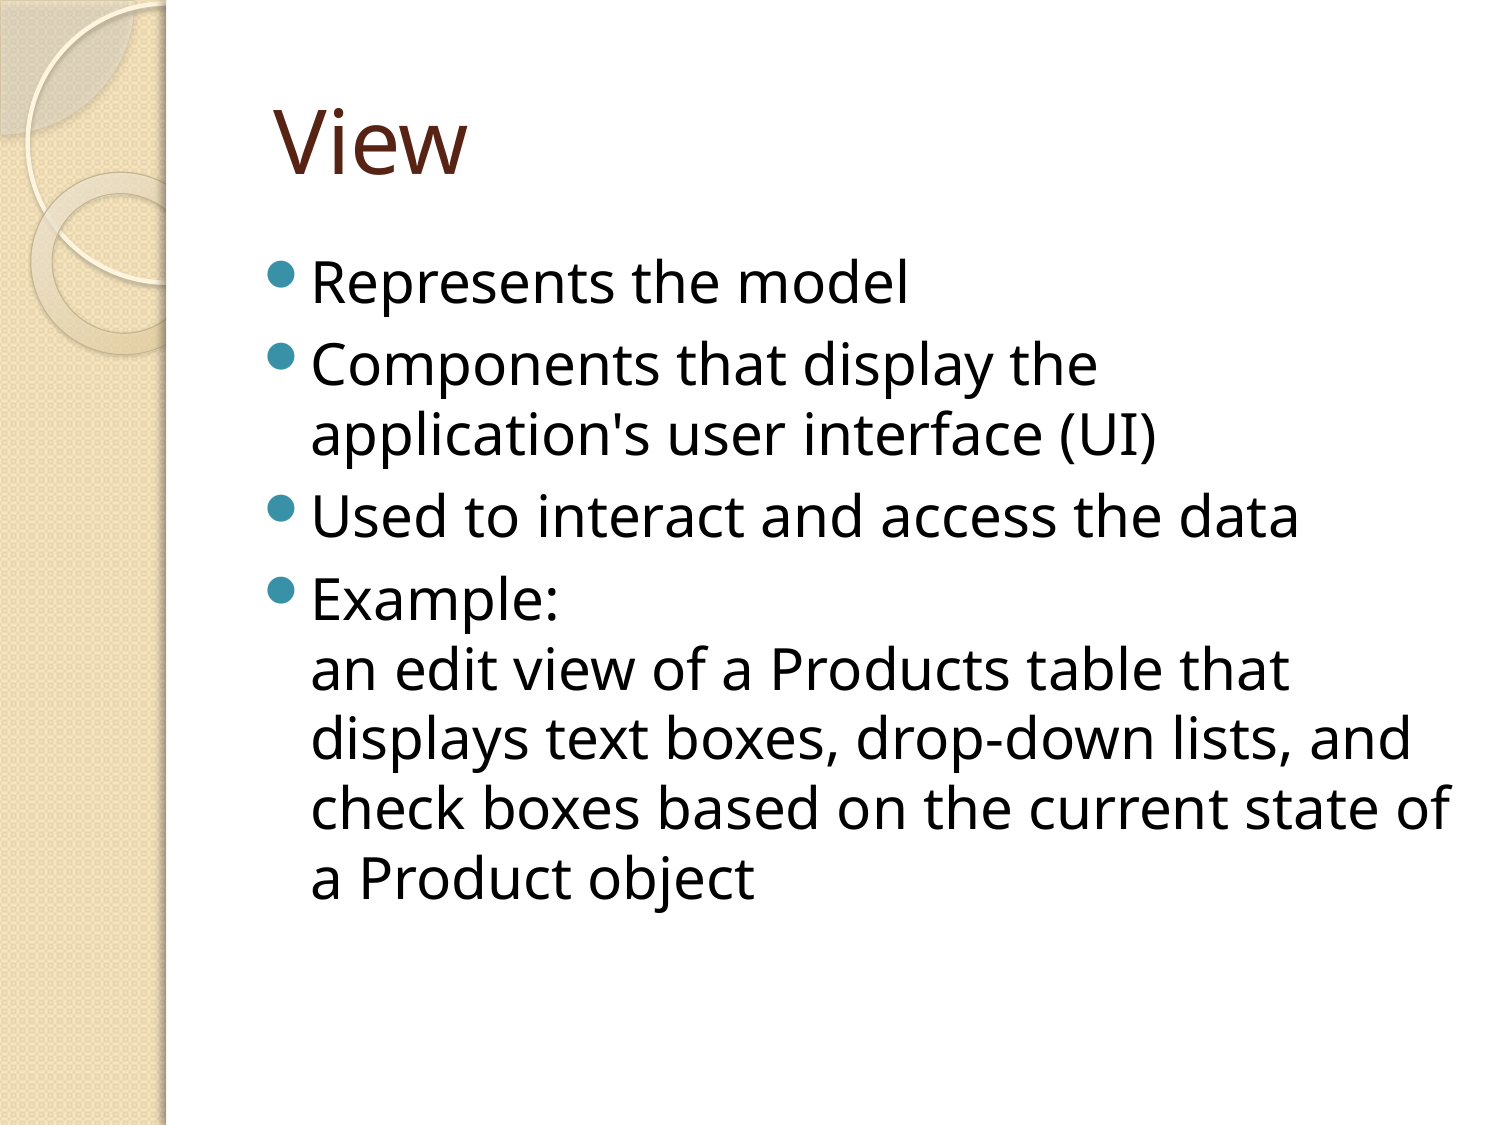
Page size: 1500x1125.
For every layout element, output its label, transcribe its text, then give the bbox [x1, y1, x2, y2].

list Represents the model Components that display the application's user interface (UI) Used to interact and access the data Example: an edit view of a Products table that displays text boxes, drop-down lists, and check boxes based on the current state of a Product object [235, 237, 1466, 1025]
title View [235, 45, 1466, 233]
